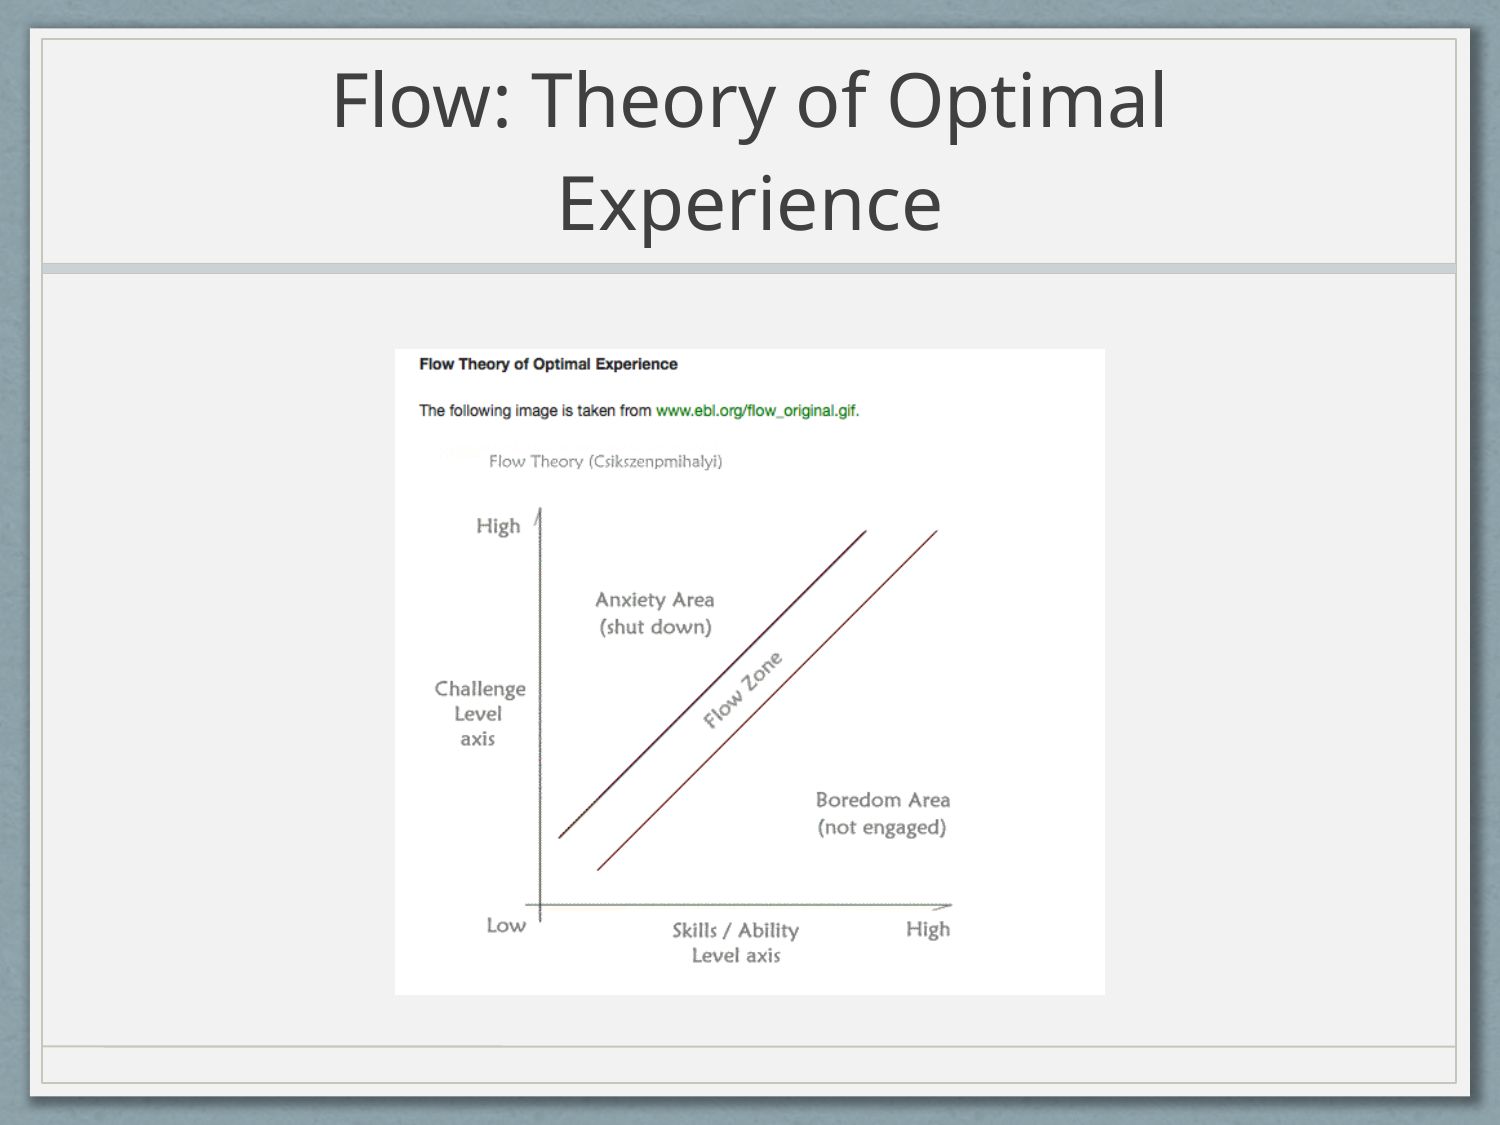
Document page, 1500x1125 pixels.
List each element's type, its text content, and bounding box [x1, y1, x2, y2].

title Flow: Theory of Optimal Experience [147, 40, 1353, 260]
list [147, 349, 1354, 996]
